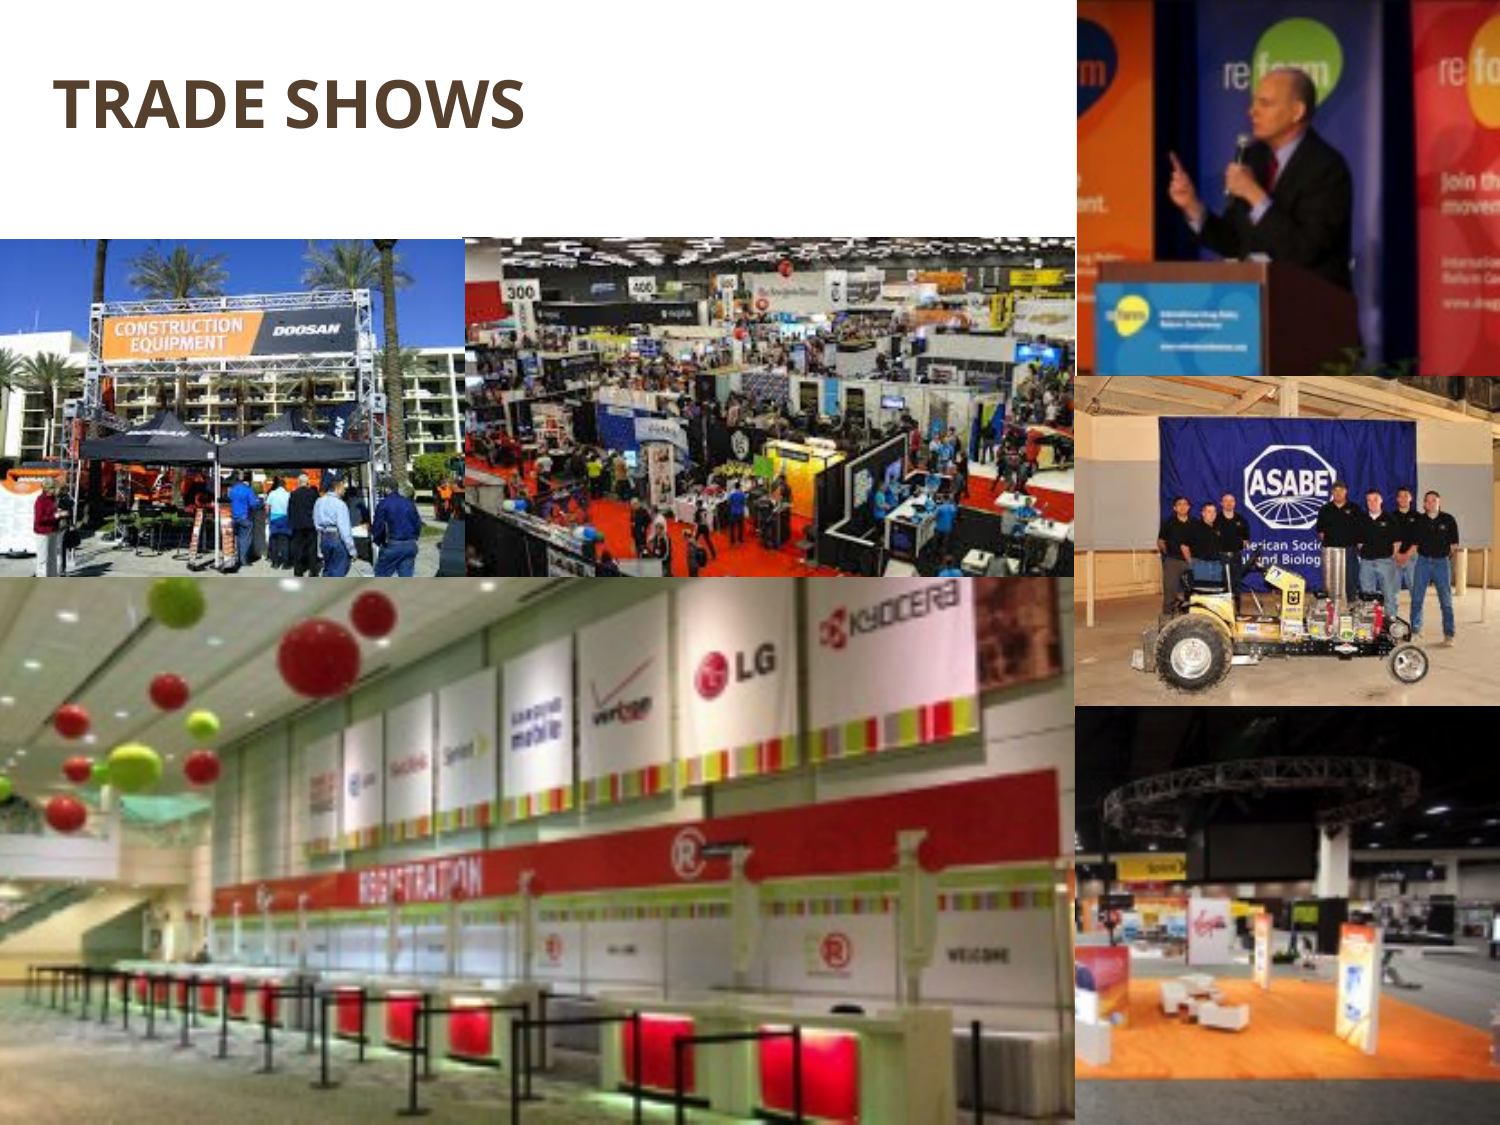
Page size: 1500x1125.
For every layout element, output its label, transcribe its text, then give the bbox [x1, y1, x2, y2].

picture [0, 0, 1500, 1125]
text_box TRADE SHOWS [37, 54, 763, 149]
